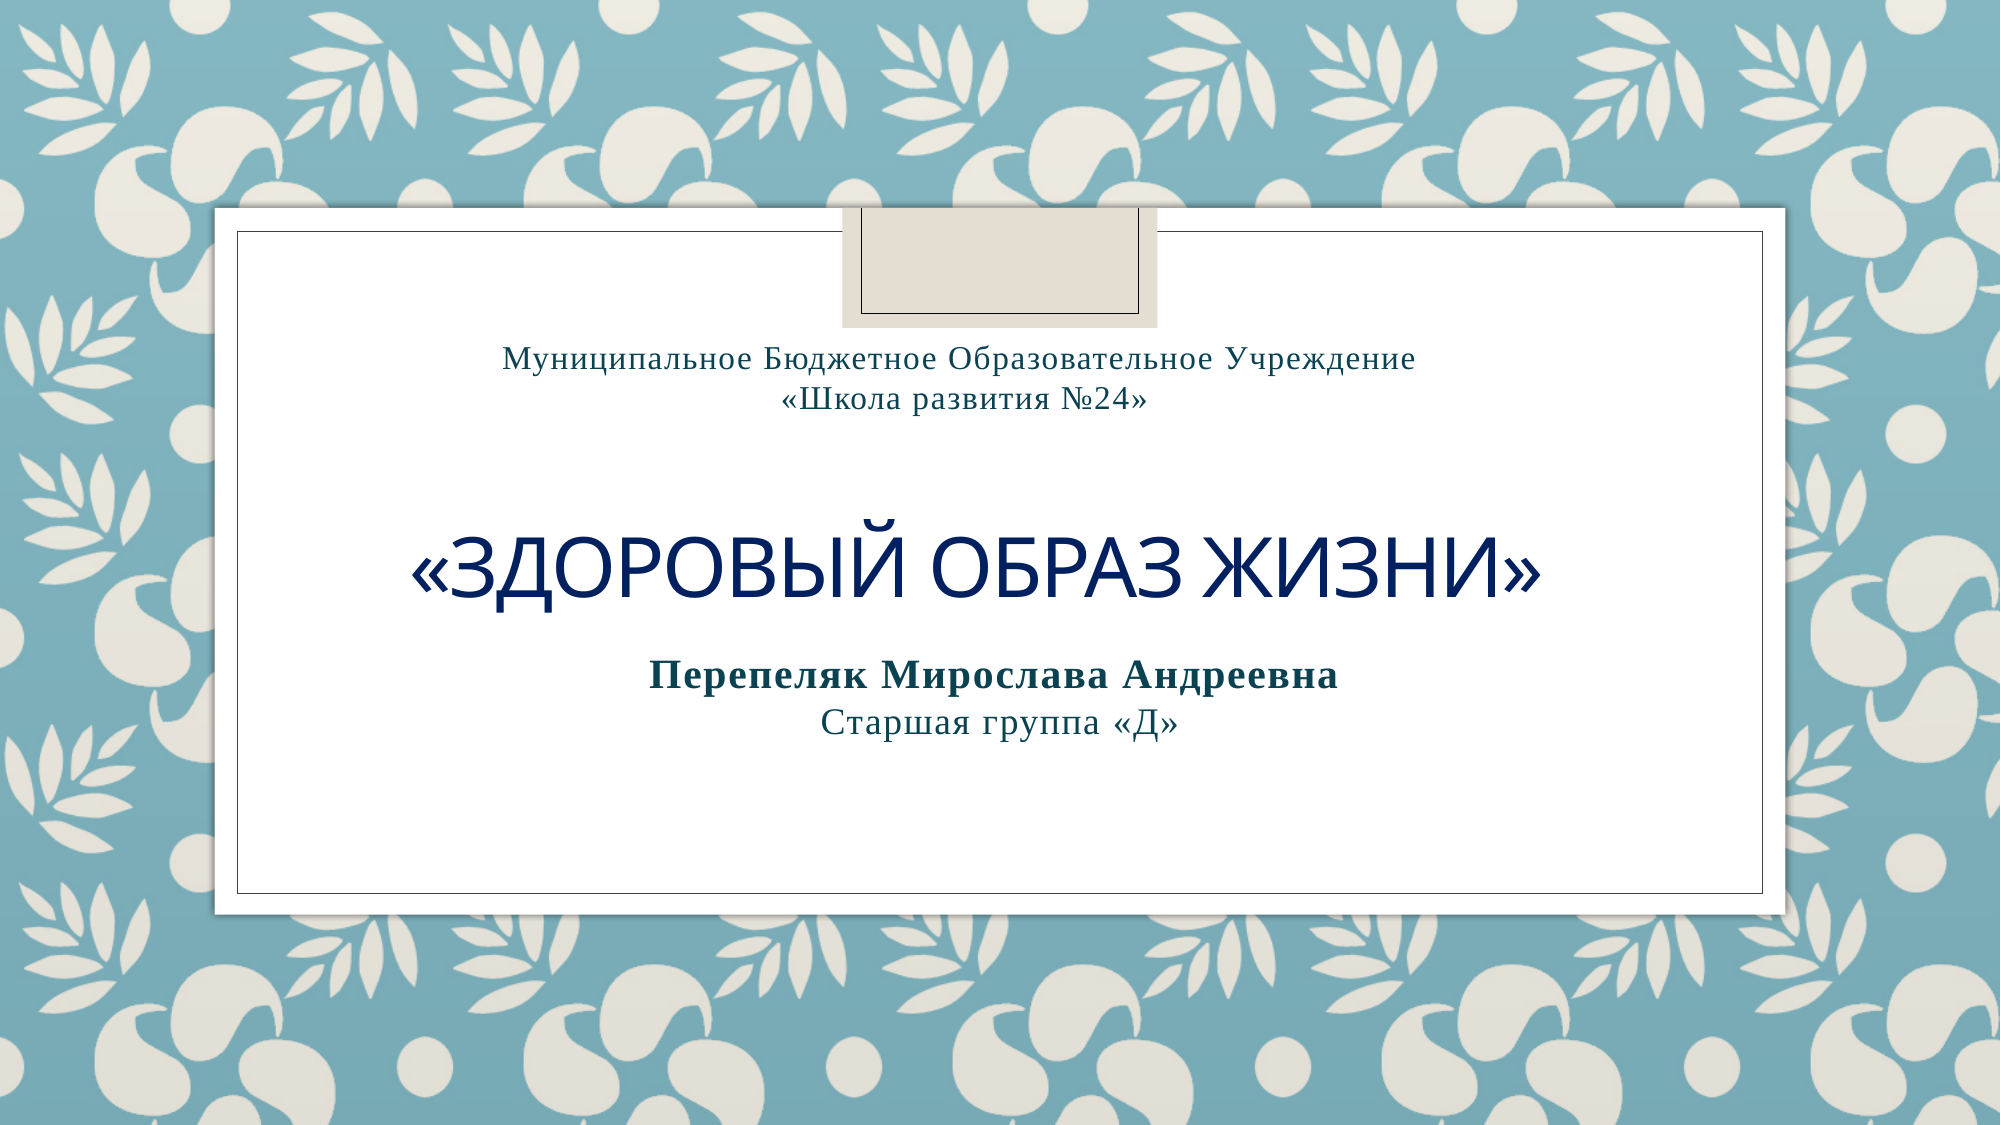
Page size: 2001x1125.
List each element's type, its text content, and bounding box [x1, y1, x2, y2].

title «Здоровый Образ Жизни» [232, 348, 1721, 815]
subtitle Перепеляк Мирослава Андреевна Старшая группа «Д» [256, 639, 1745, 844]
text_box Муниципальное Бюджетное Образовательное Учреждение «Школа развития №24» [296, 329, 1624, 424]
